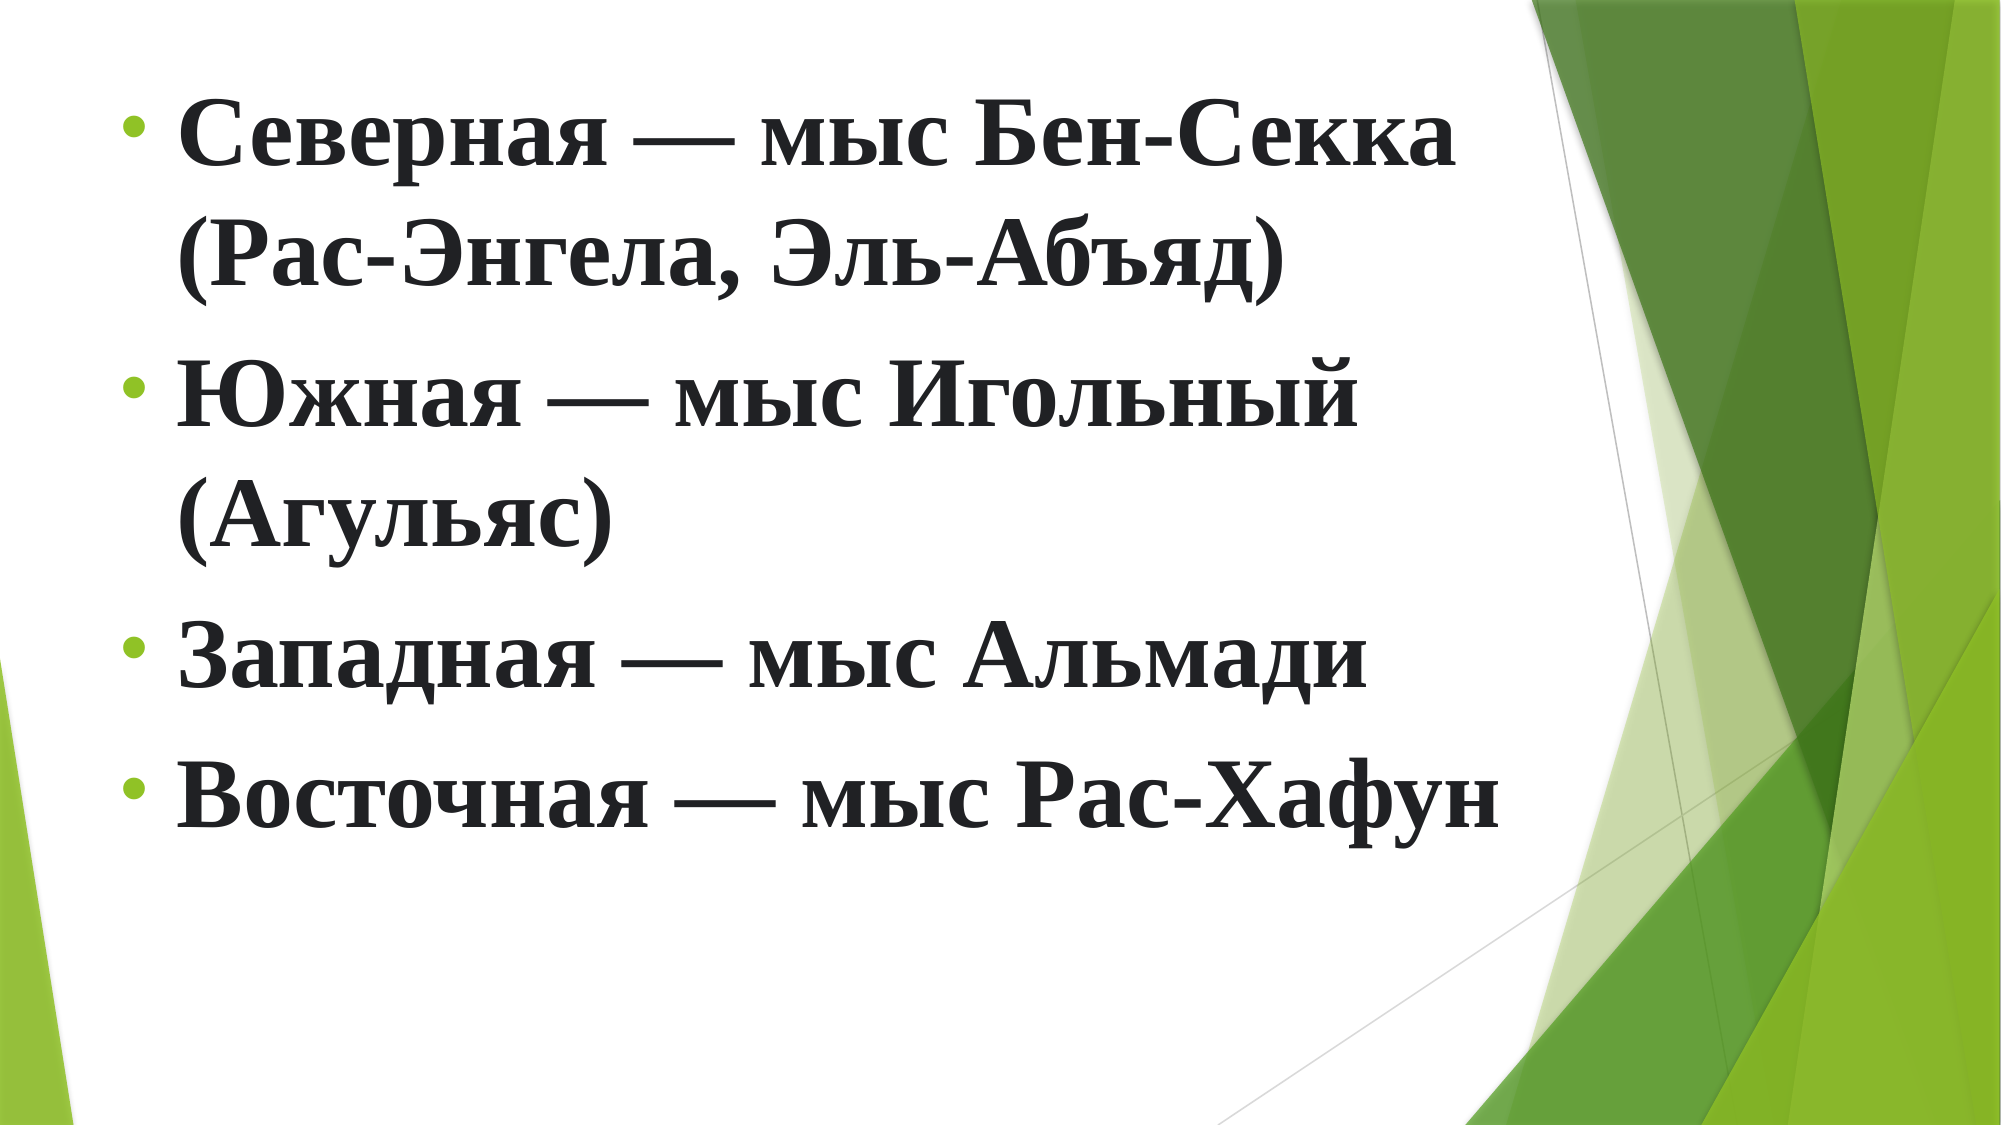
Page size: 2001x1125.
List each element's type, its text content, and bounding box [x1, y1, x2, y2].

list Северная — мыс Бен-Секка (Рас-Энгела, Эль-Абъяд) Южная — мыс Игольный (Агульяс) Западная — мыс Альмади Восточная — мыс Рас-Хафун [105, 58, 1522, 992]
